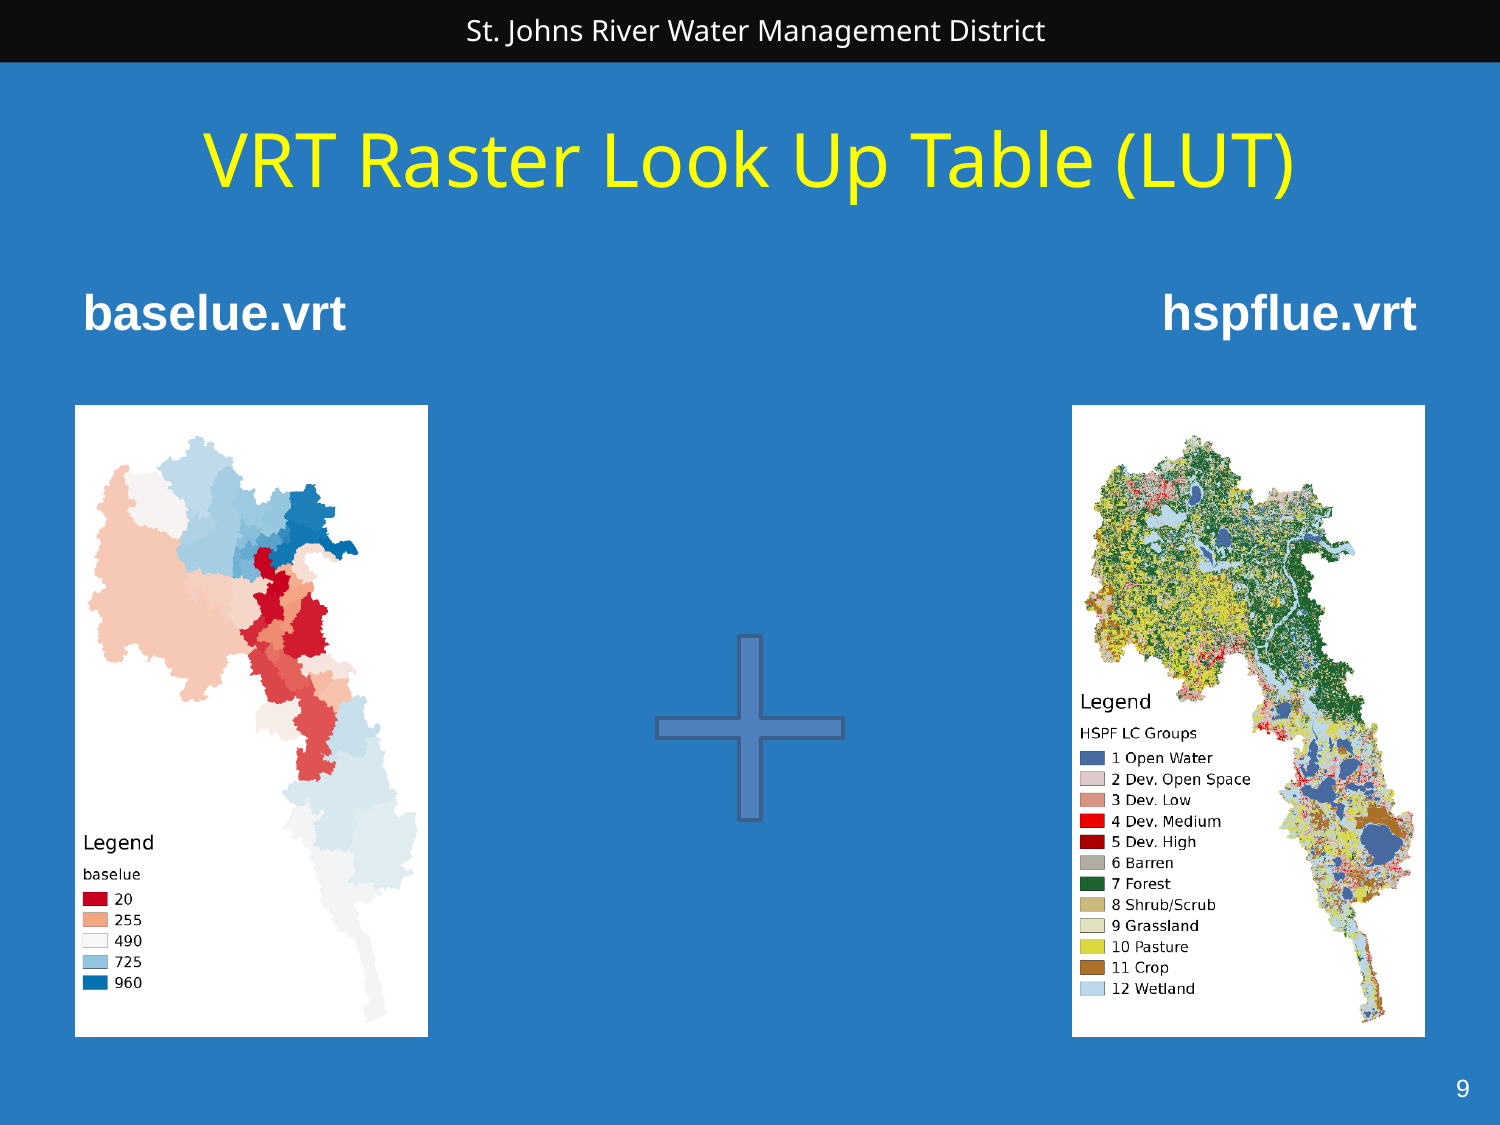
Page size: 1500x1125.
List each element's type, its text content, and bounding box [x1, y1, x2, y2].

list baselue.vrt [75, 256, 738, 365]
text_box [655, 634, 845, 822]
title VRT Raster Look Up Table (LUT) [150, 104, 1350, 255]
slide_number 9 [1200, 1065, 1500, 1125]
list hspflue.vrt [761, 256, 1425, 365]
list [74, 405, 428, 1037]
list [1072, 404, 1426, 1037]
